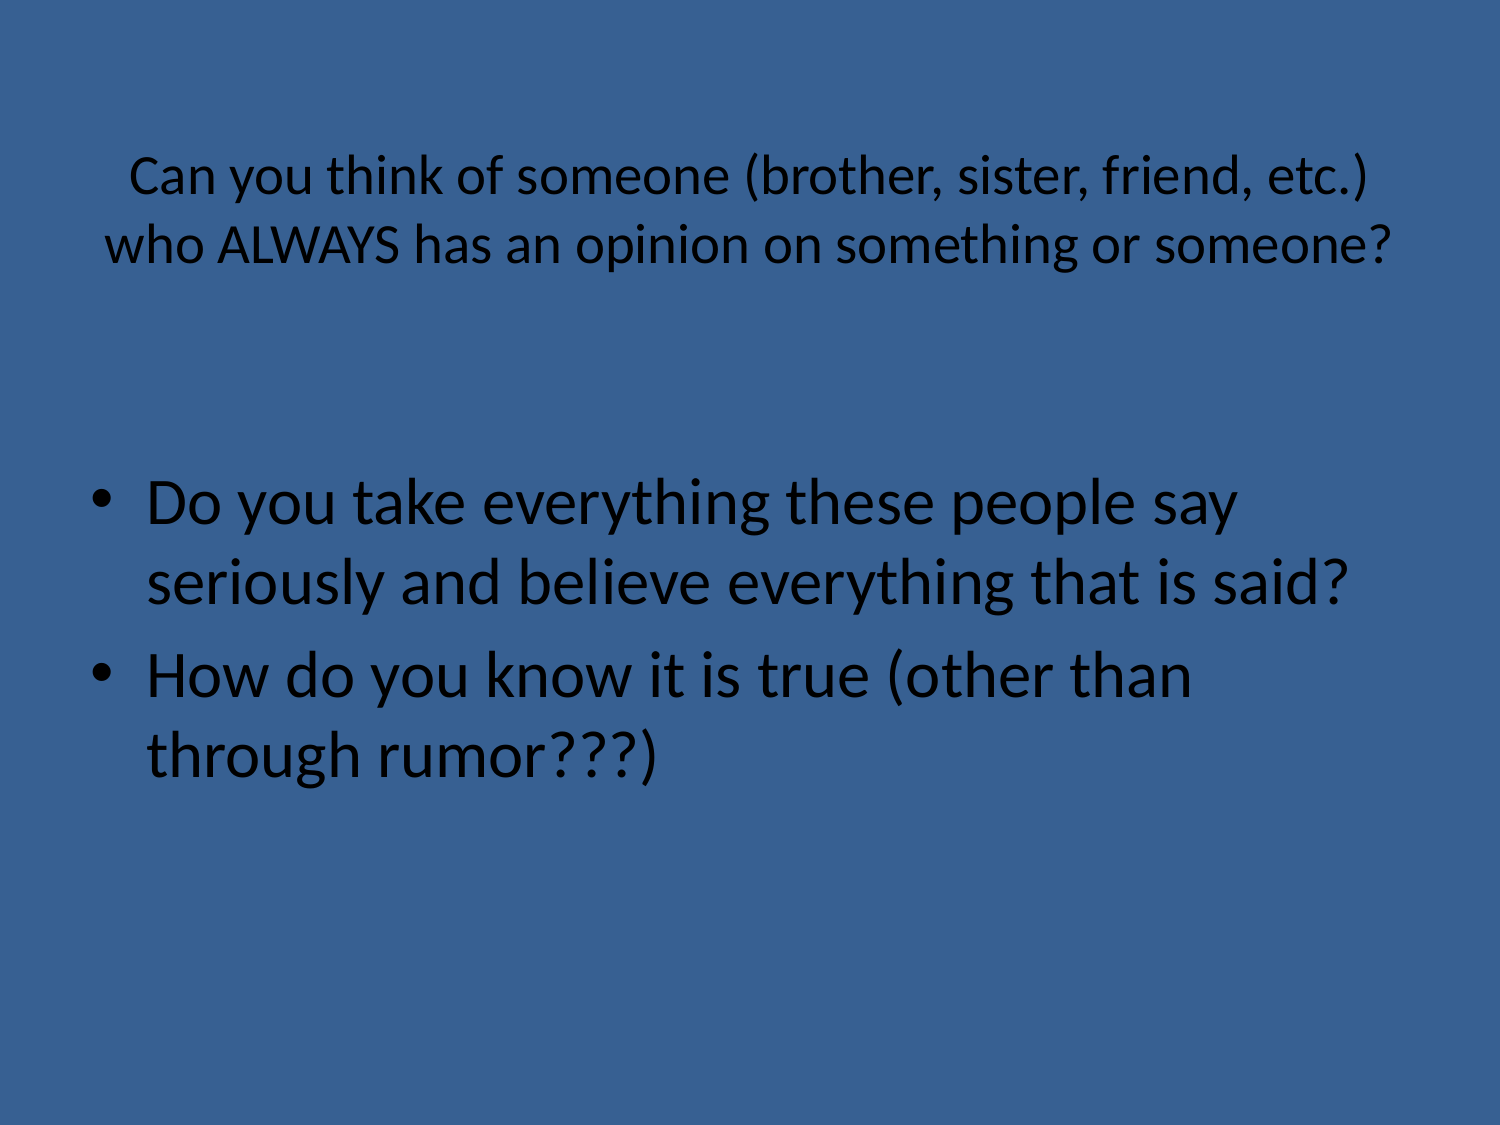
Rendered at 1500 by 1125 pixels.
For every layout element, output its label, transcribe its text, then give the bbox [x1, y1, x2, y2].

title Can you think of someone (brother, sister, friend, etc.) who ALWAYS has an opinion on something or someone? [75, 112, 1425, 300]
list Do you take everything these people say seriously and believe everything that is said? How do you know it is true (other than through rumor???) [75, 450, 1425, 1005]
